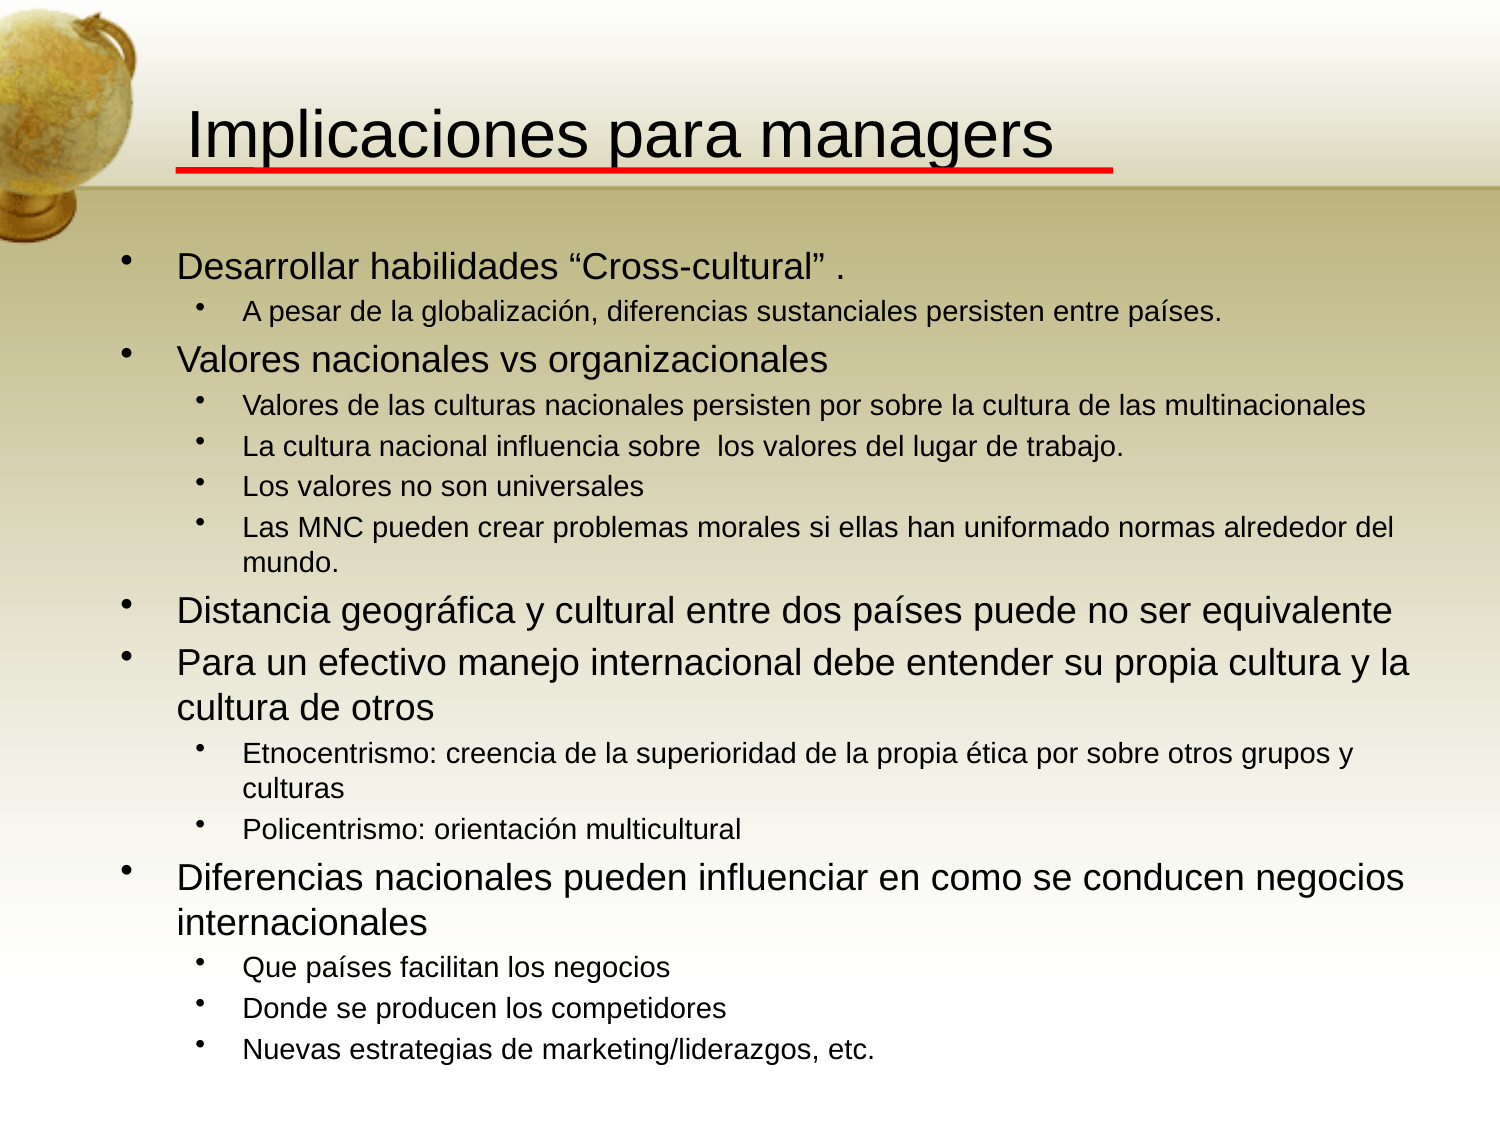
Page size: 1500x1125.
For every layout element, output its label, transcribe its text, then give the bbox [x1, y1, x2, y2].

picture [0, 0, 1500, 1125]
title Implicaciones para managers [170, 36, 1436, 179]
list Desarrollar habilidades “Cross-cultural” . A pesar de la globalización, diferencias sustanciales persisten entre países. Valores nacionales vs organizacionales Valores de las culturas nacionales persisten por sobre la cultura de las multinacionales La cultura nacional influencia sobre los valores del lugar de trabajo. Los valores no son universales Las MNC pueden crear problemas morales si ellas han uniformado normas alrededor del mundo. Distancia geográfica y cultural entre dos países puede no ser equivalente Para un efectivo manejo internacional debe entender su propia cultura y la cultura de otros Etnocentrismo: creencia de la superioridad de la propia ética por sobre otros grupos y culturas Policentrismo: orientación multicultural Diferencias nacionales pueden influenciar en como se conducen negocios internacionales Que países facilitan los negocios Donde se producen los competidores Nuevas estrategias de marketing/liderazgos, etc. [105, 234, 1454, 1091]
